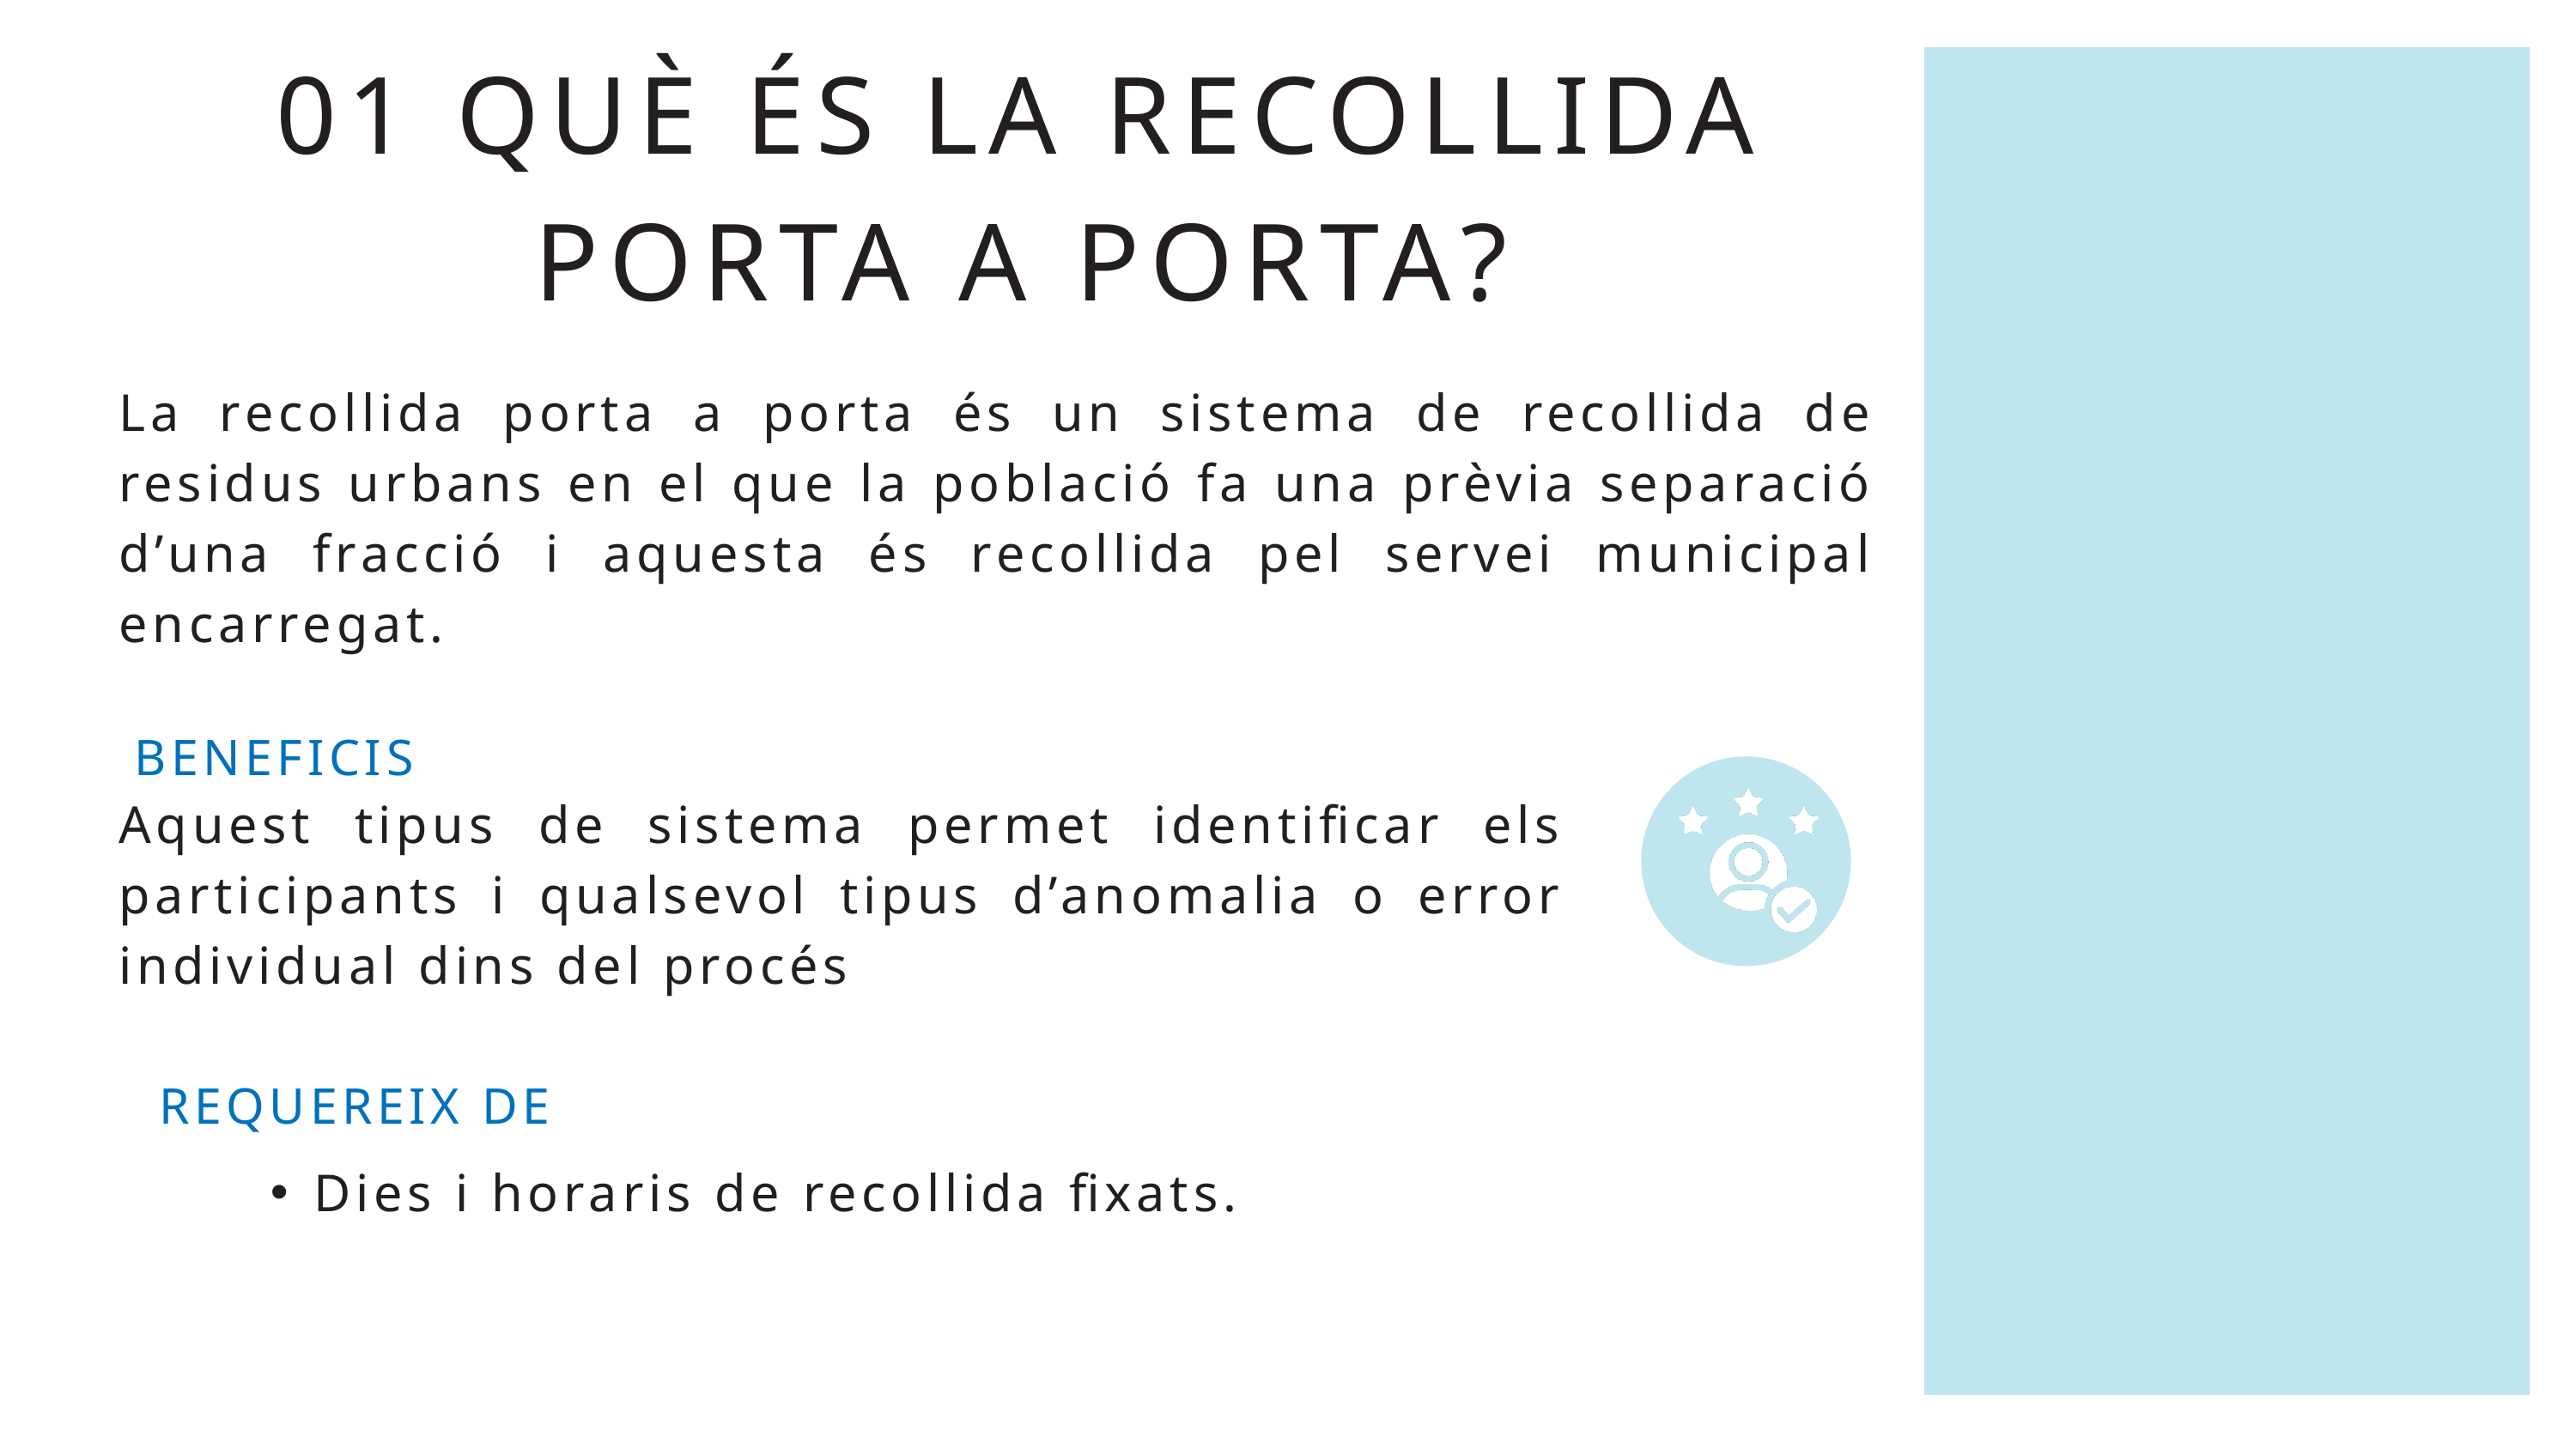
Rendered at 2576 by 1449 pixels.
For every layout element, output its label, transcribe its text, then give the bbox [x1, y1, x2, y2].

text_box Dies i horaris de recollida fixats. [118, 1151, 1238, 1222]
text_box Aquest tipus de sistema permet identificar els participants i qualsevol tipus d’anomalia o error individual dins del procés [118, 783, 1568, 995]
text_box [1641, 755, 1851, 967]
text_box REQUEREIX DE [58, 1065, 551, 1135]
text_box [1924, 47, 2530, 1396]
text_box BENEFICIS [0, 717, 415, 785]
text_box La recollida porta a porta és un sistema de recollida de residus urbans en el que la població fa una prèvia separació d’una fracció i aquesta és recollida pel servei municipal encarregat. [118, 371, 1879, 653]
text_box 01 QUÈ ÉS LA RECOLLIDA PORTA A PORTA? [118, 27, 1925, 323]
